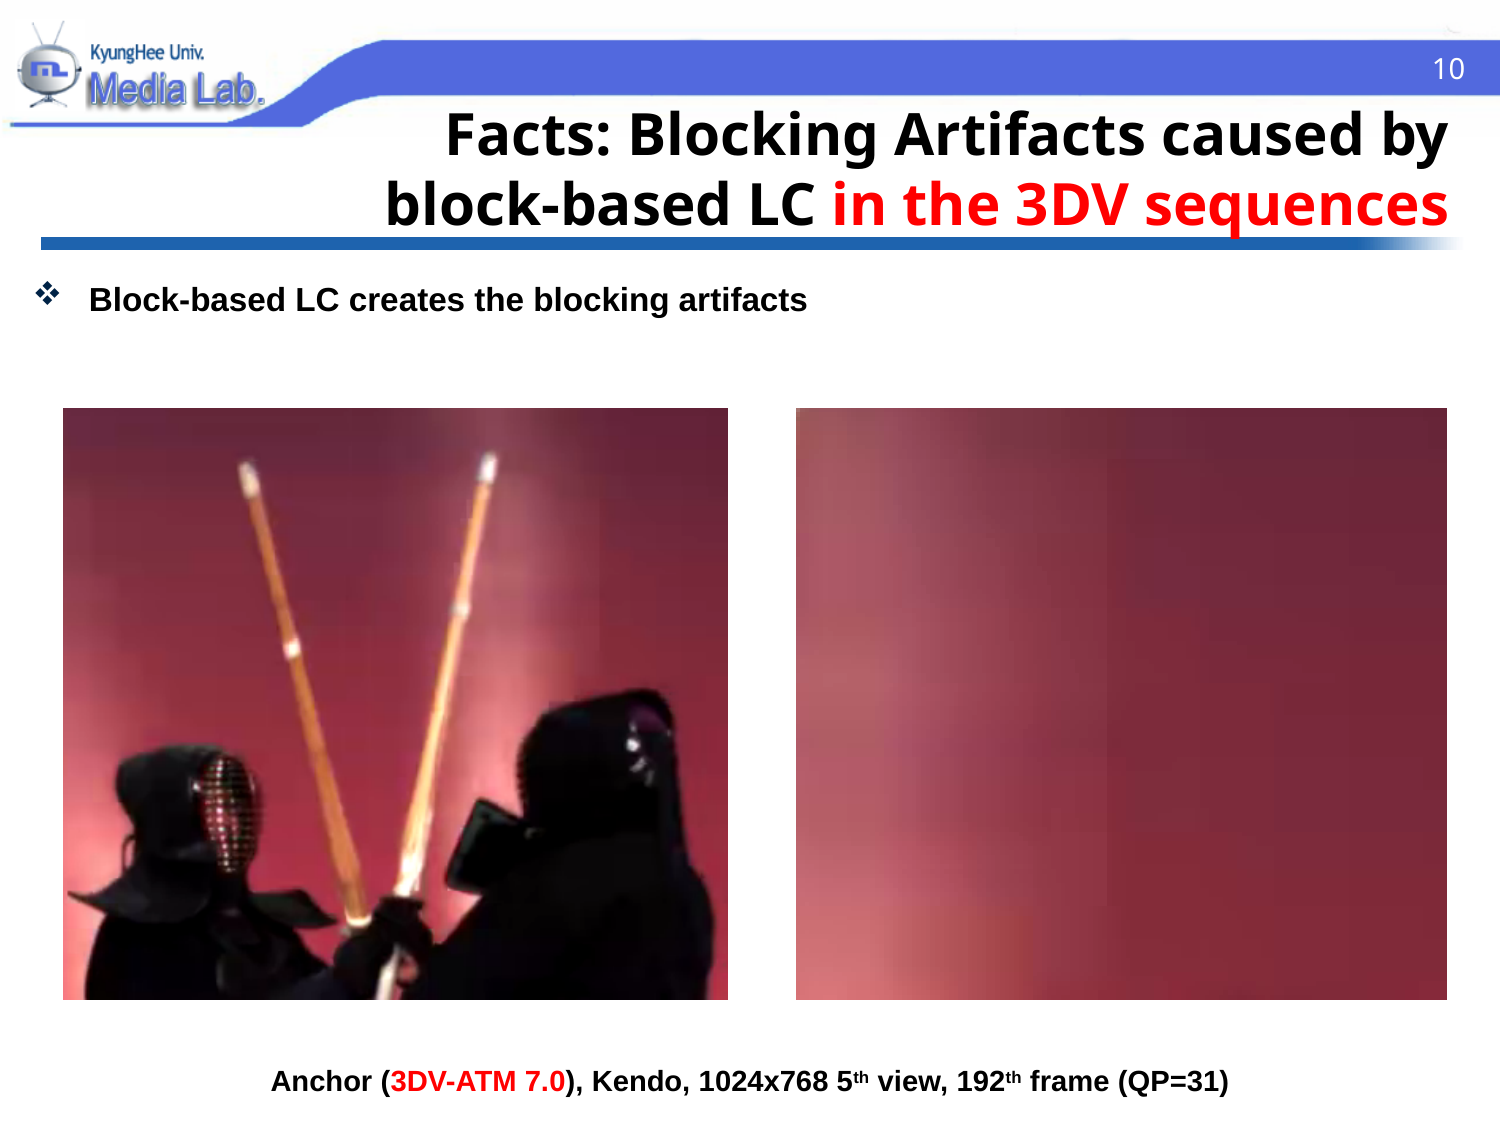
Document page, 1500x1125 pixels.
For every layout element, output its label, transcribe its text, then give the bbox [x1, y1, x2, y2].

text_box Anchor (3DV-ATM 7.0), Kendo, 1024x768 5th view, 192th frame (QP=31) [184, 1055, 1316, 1105]
list Block-based LC creates the blocking artifacts [17, 262, 1483, 1107]
picture [0, 1, 1500, 138]
title Facts: Blocking Artifacts caused by block-based LC in the 3DV sequences [312, 101, 1465, 233]
picture [41, 237, 1500, 250]
picture [63, 408, 728, 1000]
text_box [795, 408, 1448, 1000]
slide_number 10 [1403, 42, 1481, 93]
